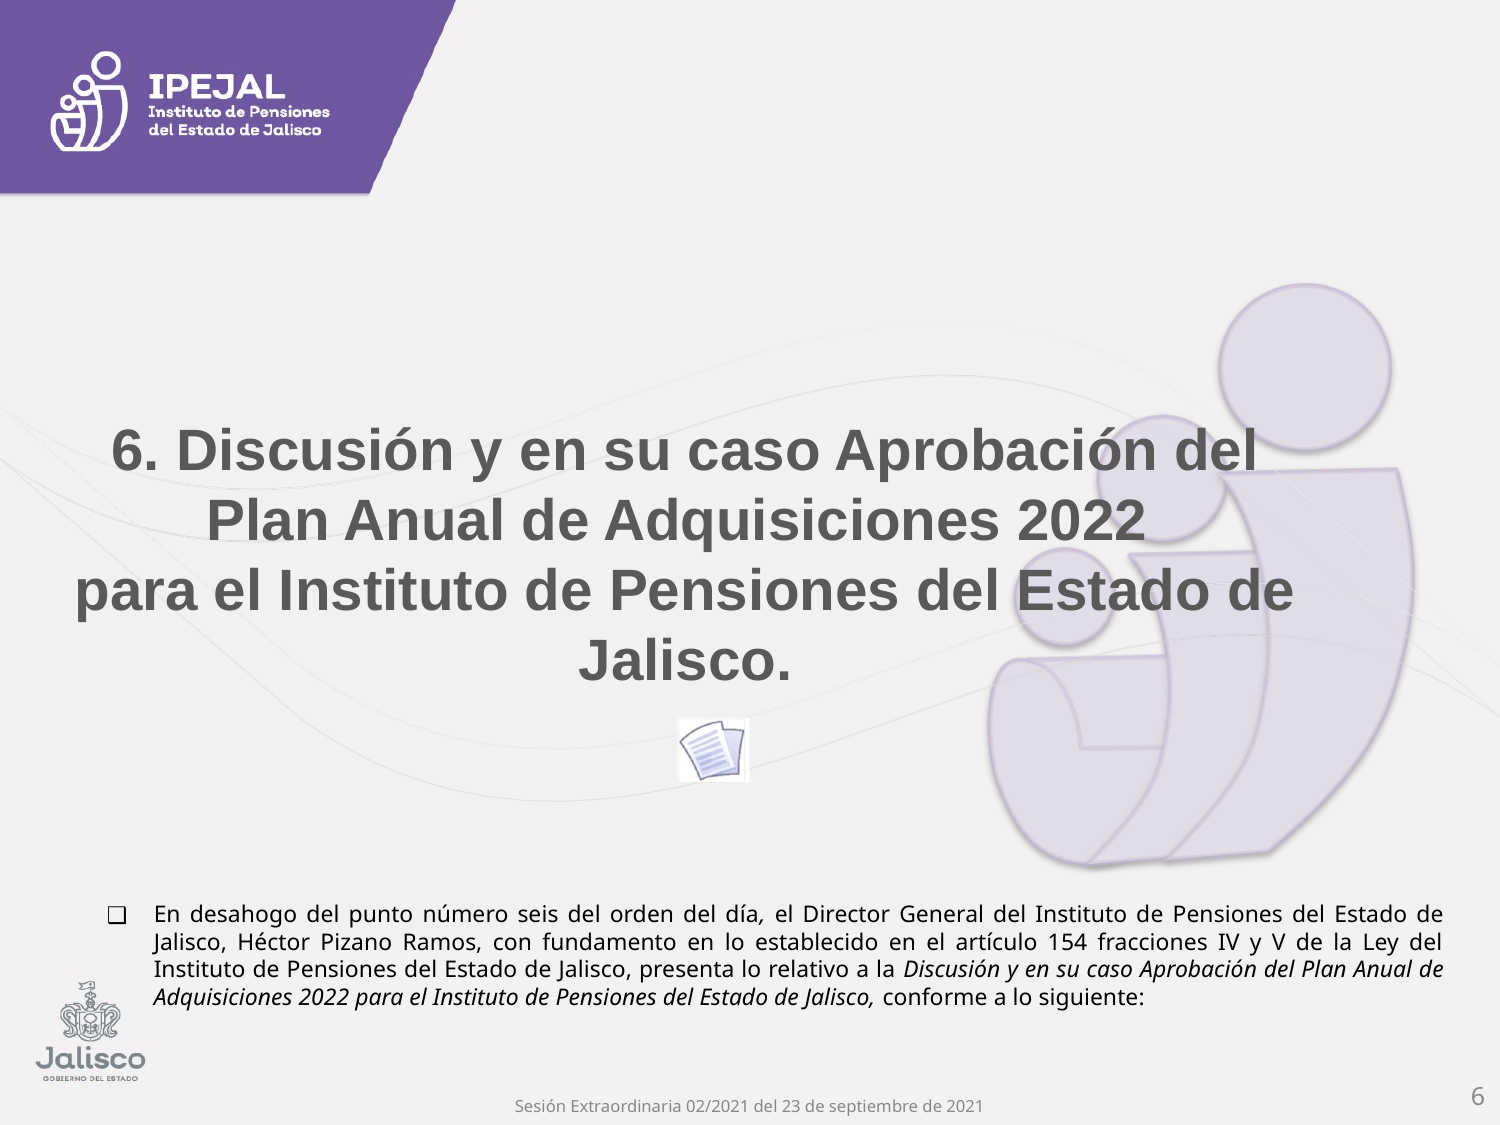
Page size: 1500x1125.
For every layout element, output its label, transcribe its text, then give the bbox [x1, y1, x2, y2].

text_box En desahogo del punto número seis del orden del día, el Director General del Instituto de Pensiones del Estado de Jalisco, Héctor Pizano Ramos, con fundamento en lo establecido en el artículo 154 fracciones IV y V de la Ley del Instituto de Pensiones del Estado de Jalisco, presenta lo relativo a la Discusión y en su caso Aprobación del Plan Anual de Adquisiciones 2022 para el Instituto de Pensiones del Estado de Jalisco, conforme a lo siguiente: [91, 892, 1460, 1018]
picture [677, 717, 751, 783]
slide_number ‹#› [1149, 1067, 1500, 1125]
picture [0, 934, 1500, 1125]
picture [0, 0, 1500, 193]
title 6. Discusión y en su caso Aprobación del Plan Anual de Adquisiciones 2022 para el Instituto de Pensiones del Estado de Jalisco. [49, 431, 1322, 673]
footer Sesión Extraordinaria 02/2021 del 23 de septiembre de 2021 [440, 1075, 1060, 1125]
